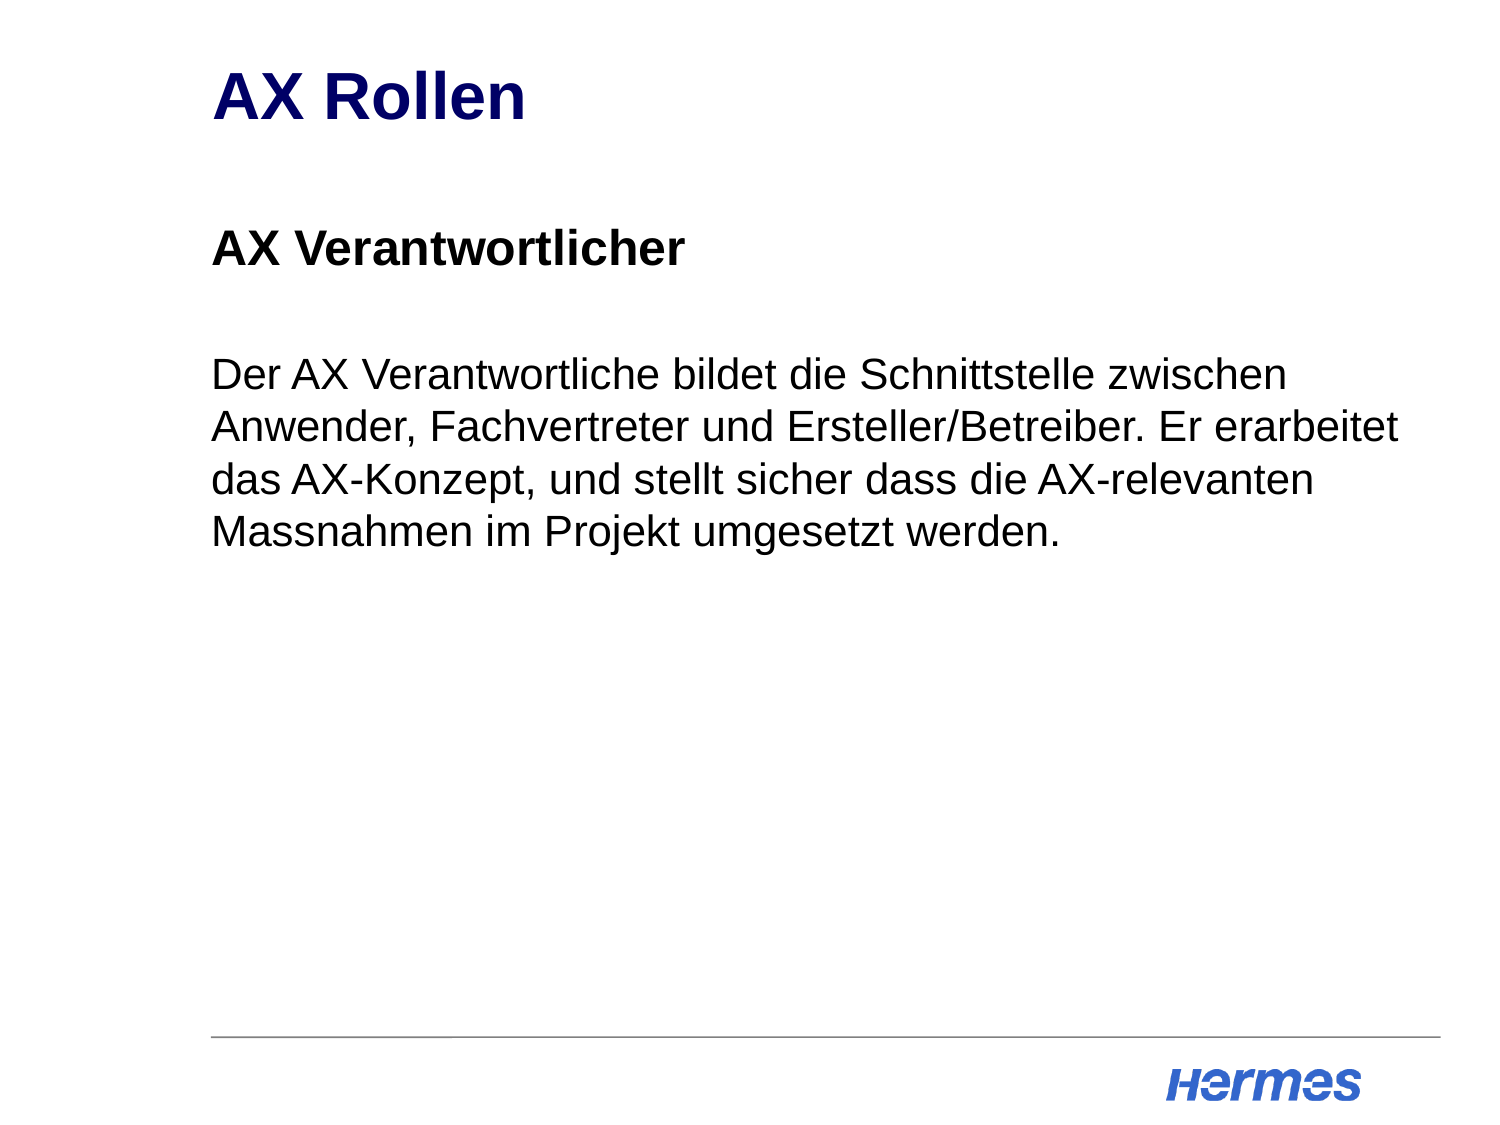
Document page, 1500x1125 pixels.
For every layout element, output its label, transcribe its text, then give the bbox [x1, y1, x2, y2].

picture [1166, 1069, 1361, 1101]
list AX Verantwortlicher Der AX Verantwortliche bildet die Schnittstelle zwischen Anwender, Fachvertreter und Ersteller/Betreiber. Er erarbeitet das AX-Konzept, und stellt sicher dass die AX-relevanten Massnahmen im Projekt umgesetzt werden. [210, 215, 1437, 1000]
title AX Rollen [212, 52, 1437, 215]
